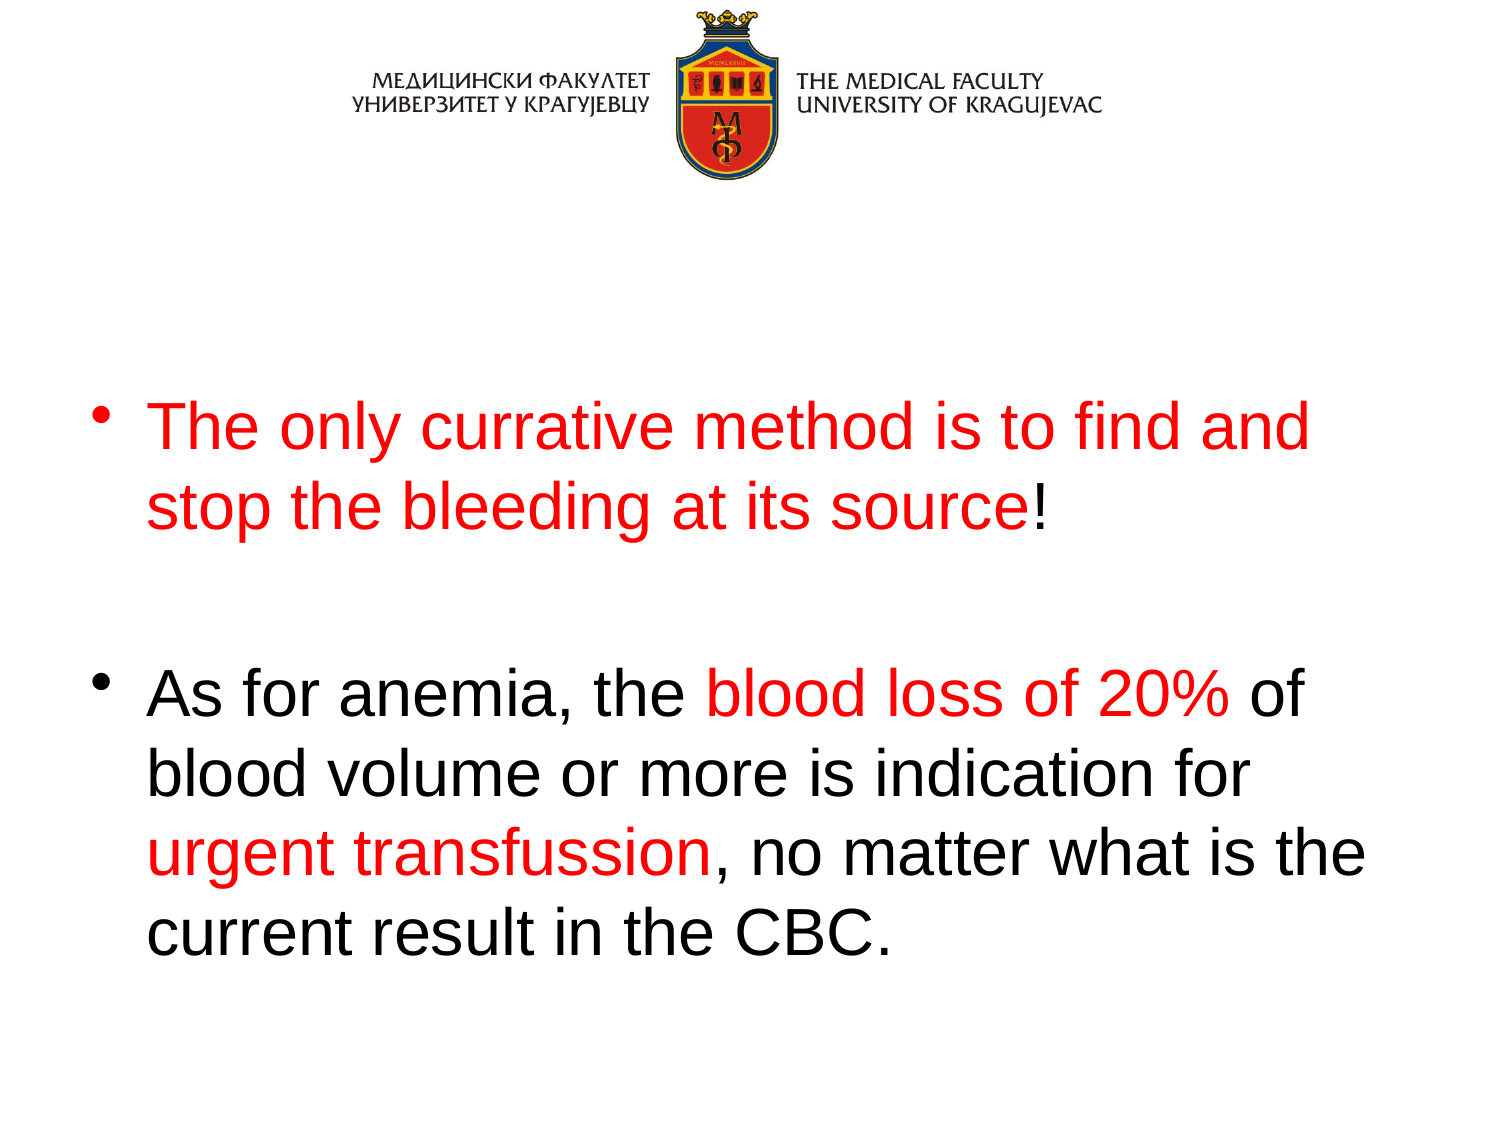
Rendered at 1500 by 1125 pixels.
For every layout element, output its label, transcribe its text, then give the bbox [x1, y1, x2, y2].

list The only currative method is to find and stop the bleeding at its source! As for anemia, the blood loss of 20% of blood volume or more is indication for urgent transfussion, no matter what is the current result in the CBC. [75, 375, 1425, 1118]
picture [328, 0, 1125, 191]
